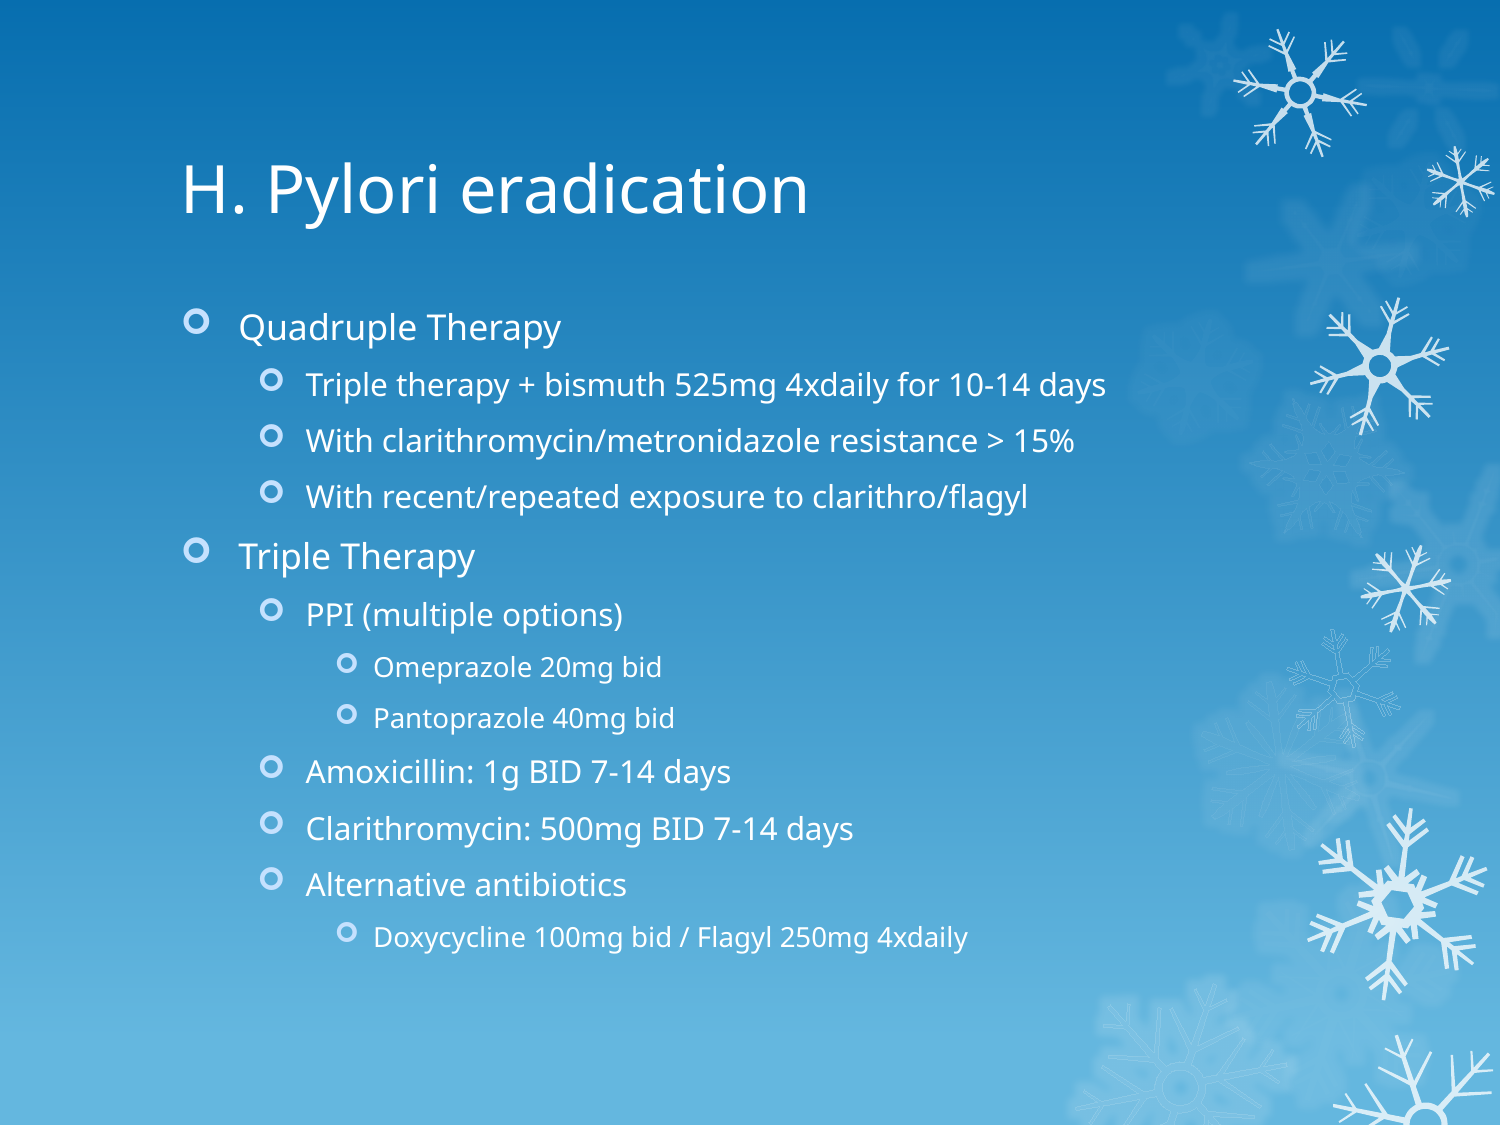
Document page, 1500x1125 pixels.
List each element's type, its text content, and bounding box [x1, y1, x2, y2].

title H. Pylori eradication [165, 110, 1335, 263]
list Quadruple Therapy Triple therapy + bismuth 525mg 4xdaily for 10-14 days With clarithromycin/metronidazole resistance > 15% With recent/repeated exposure to clarithro/flagyl Triple Therapy PPI (multiple options) Omeprazole 20mg bid Pantoprazole 40mg bid Amoxicillin: 1g BID 7-14 days Clarithromycin: 500mg BID 7-14 days Alternative antibiotics Doxycycline 100mg bid / Flagyl 250mg 4xdaily [165, 296, 1335, 962]
